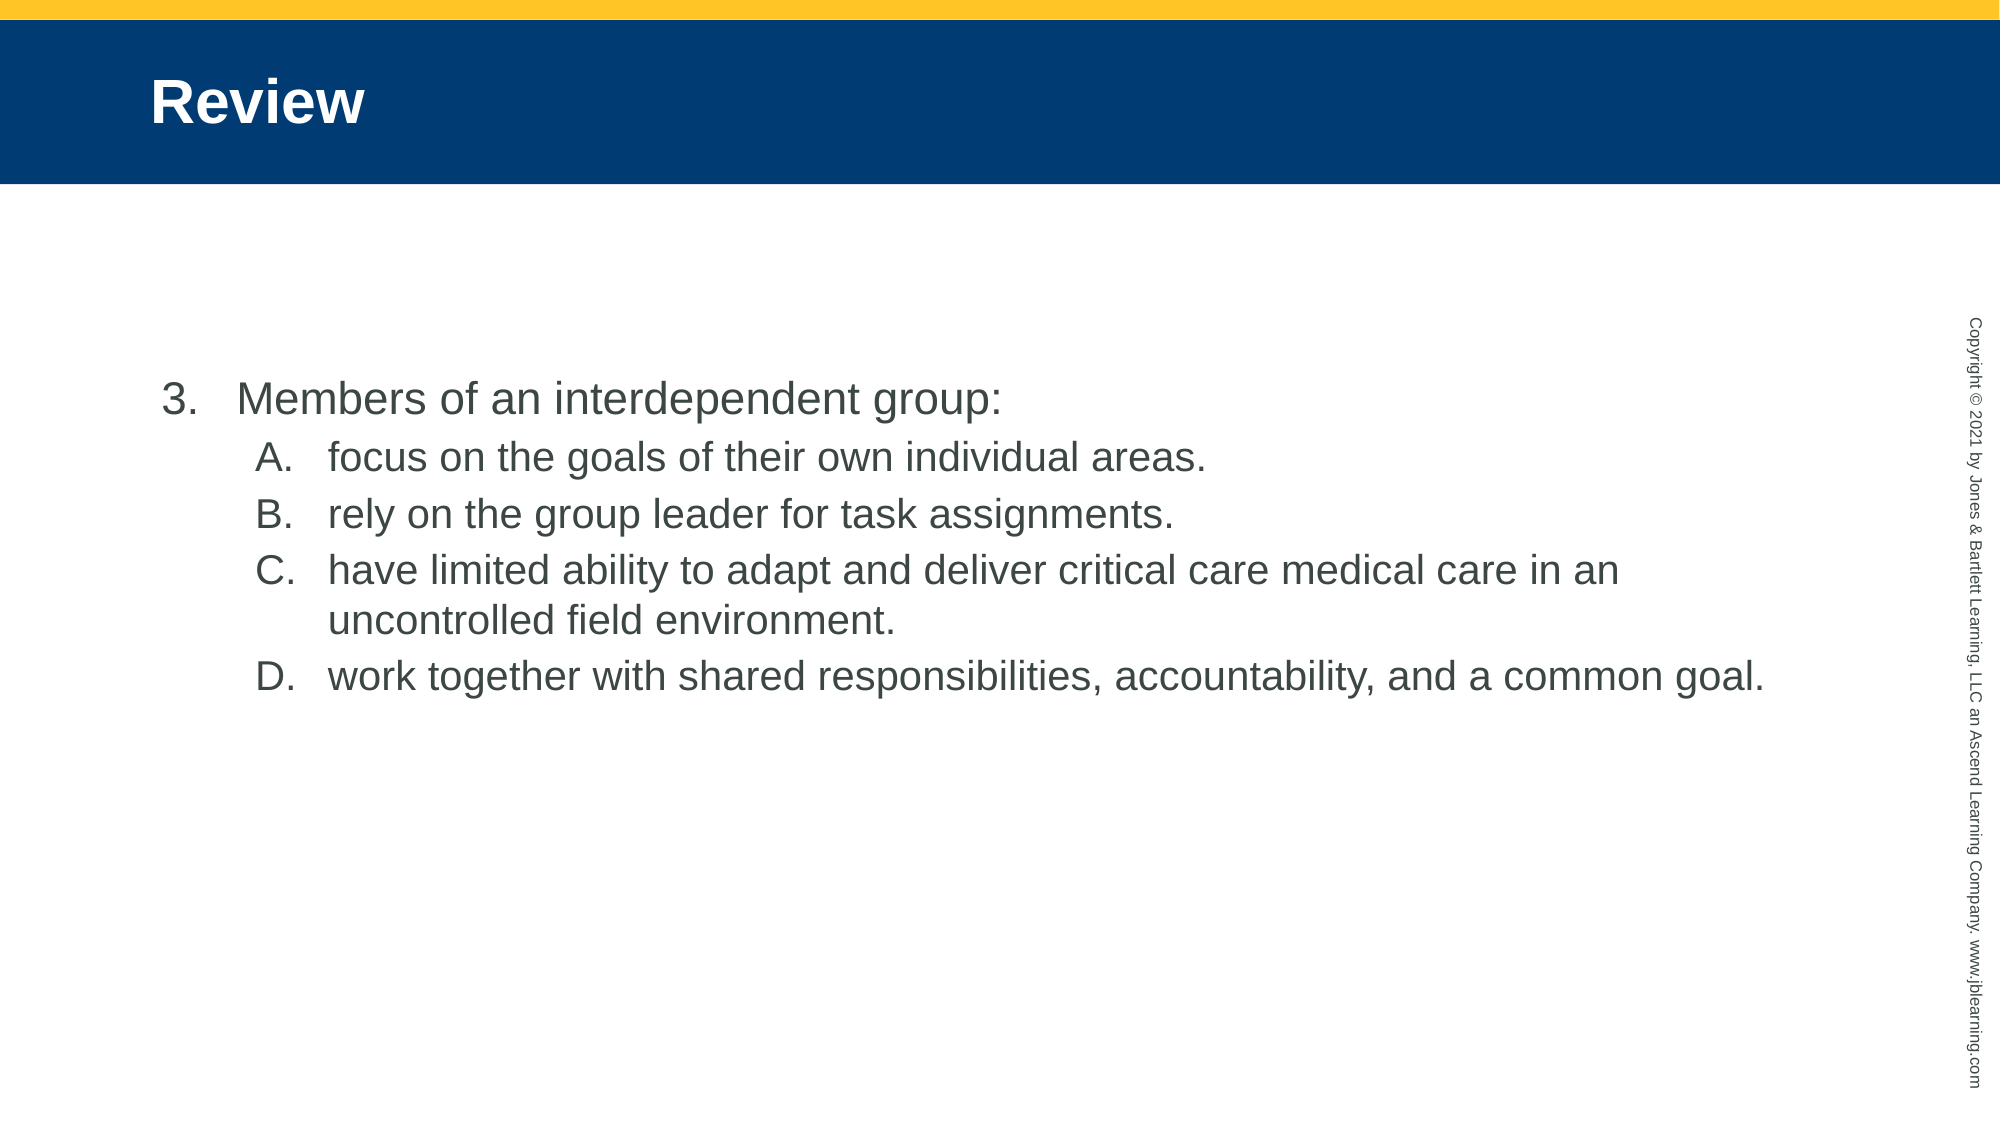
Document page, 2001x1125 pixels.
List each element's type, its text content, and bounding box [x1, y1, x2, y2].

title Review [0, 19, 2000, 185]
list Members of an interdependent group: focus on the goals of their own individual areas. rely on the group leader for task assignments. have limited ability to adapt and deliver critical care medical care in an uncontrolled field environment. work together with shared responsibilities, accountability, and a common goal. [146, 361, 1859, 1016]
